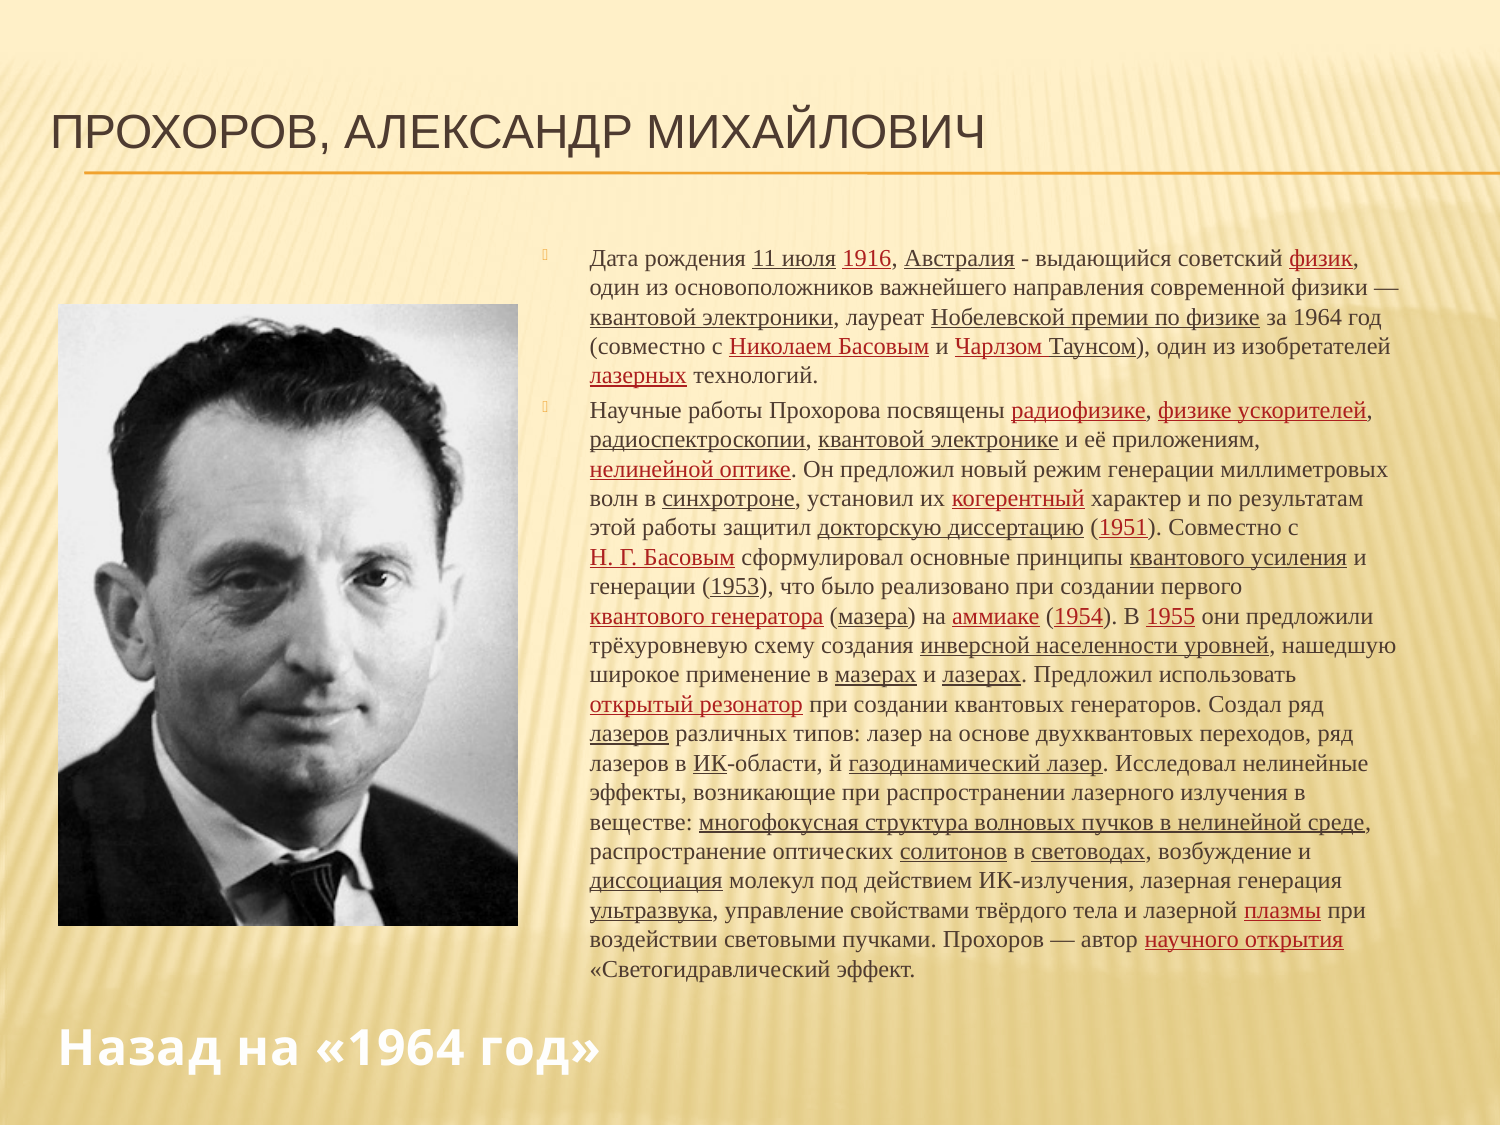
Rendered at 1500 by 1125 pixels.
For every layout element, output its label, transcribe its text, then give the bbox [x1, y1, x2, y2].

picture [58, 304, 518, 927]
list Дата рождения 11 июля 1916, Австралия - выдающийся советский физик, один из основоположников важнейшего направления современной физики — квантовой электроники, лауреат Нобелевской премии по физике за 1964 год (совместно с Николаем Басовым и Чарлзом Таунсом), один из изобретателей лазерных технологий. Научные работы Прохорова посвящены радиофизике, физике ускорителей, радиоспектроскопии, квантовой электронике и её приложениям, нелинейной оптике. Он предложил новый режим генерации миллиметровых волн в синхротроне, установил их когерентный характер и по результатам этой работы защитил докторскую диссертацию (1951). Совместно с Н. Г. Басовым сформулировал основные принципы квантового усиления и генерации (1953), что было реализовано при создании первого квантового генератора (мазера) на аммиаке (1954). В 1955 они предложили трёхуровневую схему создания инверсной населенности уровней, нашедшую широкое применение в мазерах и лазерах. Предложил использовать открытый резонатор при создании квантовых генераторов. Создал ряд лазеров различных типов: лазер на основе двухквантовых переходов, ряд лазеров в ИК-области, й газодинамический лазер. Исследовал нелинейные эффекты, возникающие при распространении лазерного излучения в веществе: многофокусная структура волновых пучков в нелинейной среде, распространение оптических солитонов в световодах, возбуждение и диссоциация молекул под действием ИК-излучения, лазерная генерация ультразвука, управление свойствами твёрдого тела и лазерной плазмы при воздействии световыми пучками. Прохоров — автор научного открытия «Светогидравлический эффект. [527, 234, 1426, 1067]
text_box Назад на «1964 год» [42, 1007, 617, 1083]
title Прохоров, Александр Михайлович [35, 35, 1465, 223]
